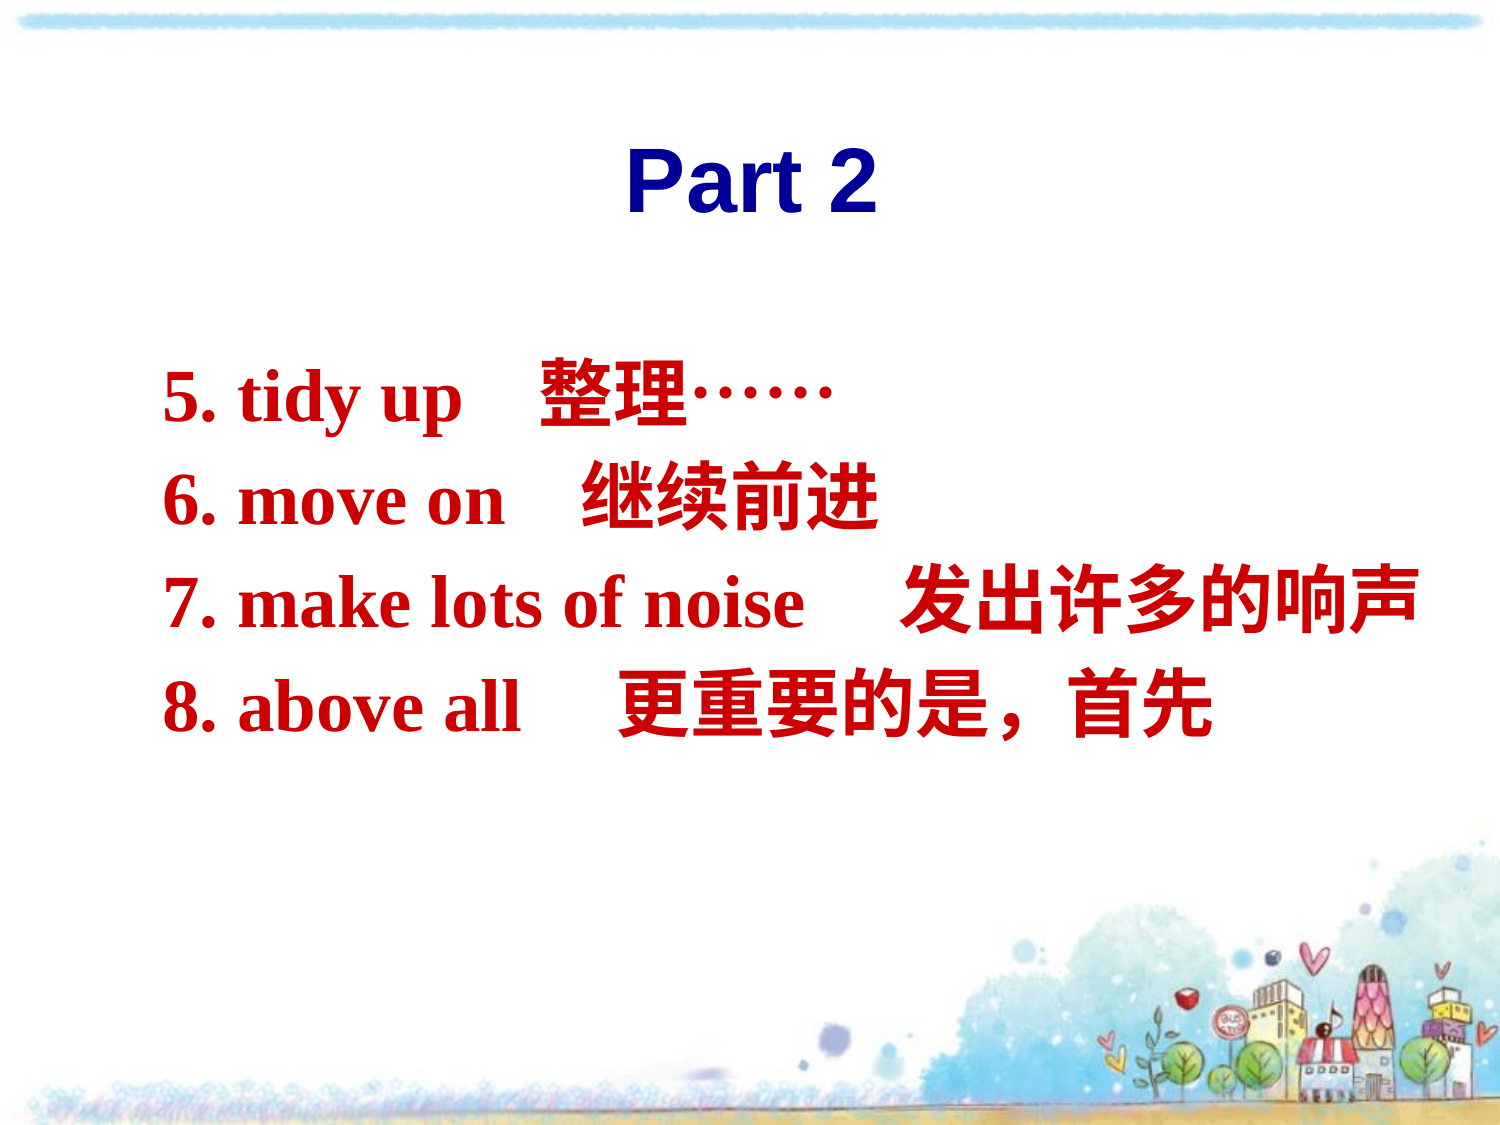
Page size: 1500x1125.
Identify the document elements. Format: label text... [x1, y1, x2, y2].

text_box 5. tidy up 整理…… 6. move on 继续前进 7. make lots of noise 发出许多的响声 8. above all 更重要的是，首先 [147, 325, 1475, 754]
picture [0, 0, 1500, 1125]
text_box Part 2 [584, 113, 921, 239]
